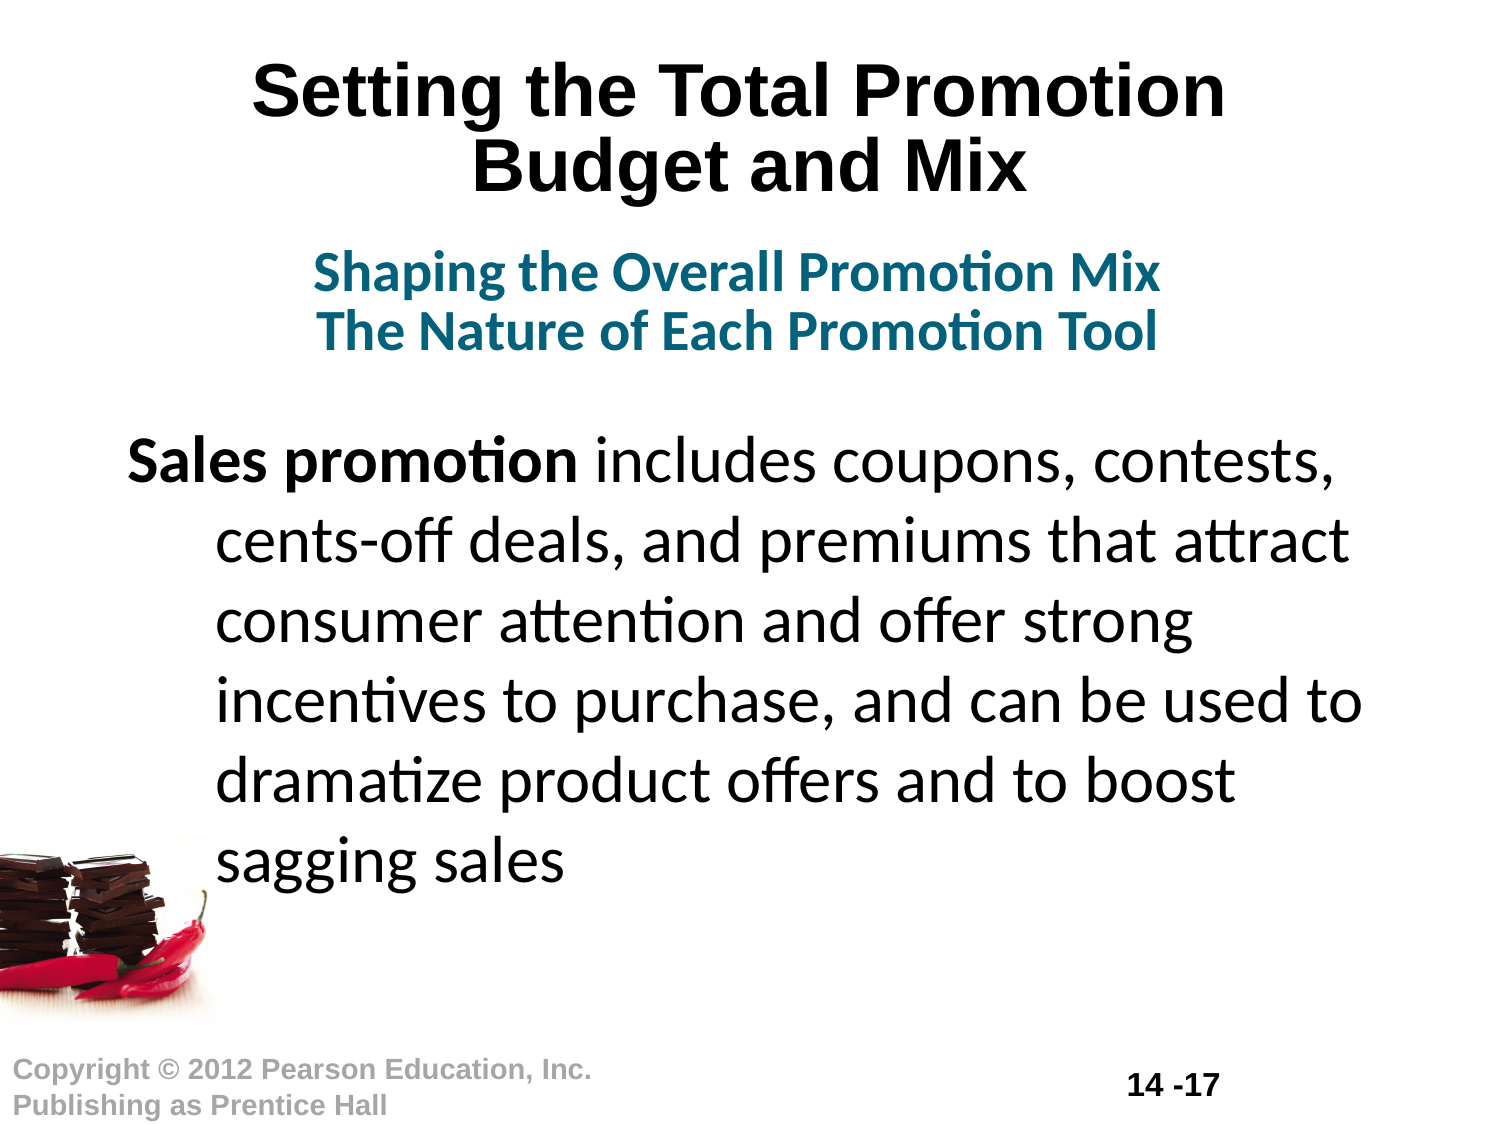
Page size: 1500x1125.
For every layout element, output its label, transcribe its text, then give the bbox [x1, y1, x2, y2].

picture [0, 837, 226, 1025]
list Shaping the Overall Promotion Mix The Nature of Each Promotion Tool [149, 237, 1326, 301]
title Setting the Total Promotion Budget and Mix [112, 37, 1388, 226]
list Sales promotion includes coupons, contests, cents-off deals, and premiums that attract consumer attention and offer strong incentives to purchase, and can be used to dramatize product offers and to boost sagging sales [112, 324, 1388, 1001]
